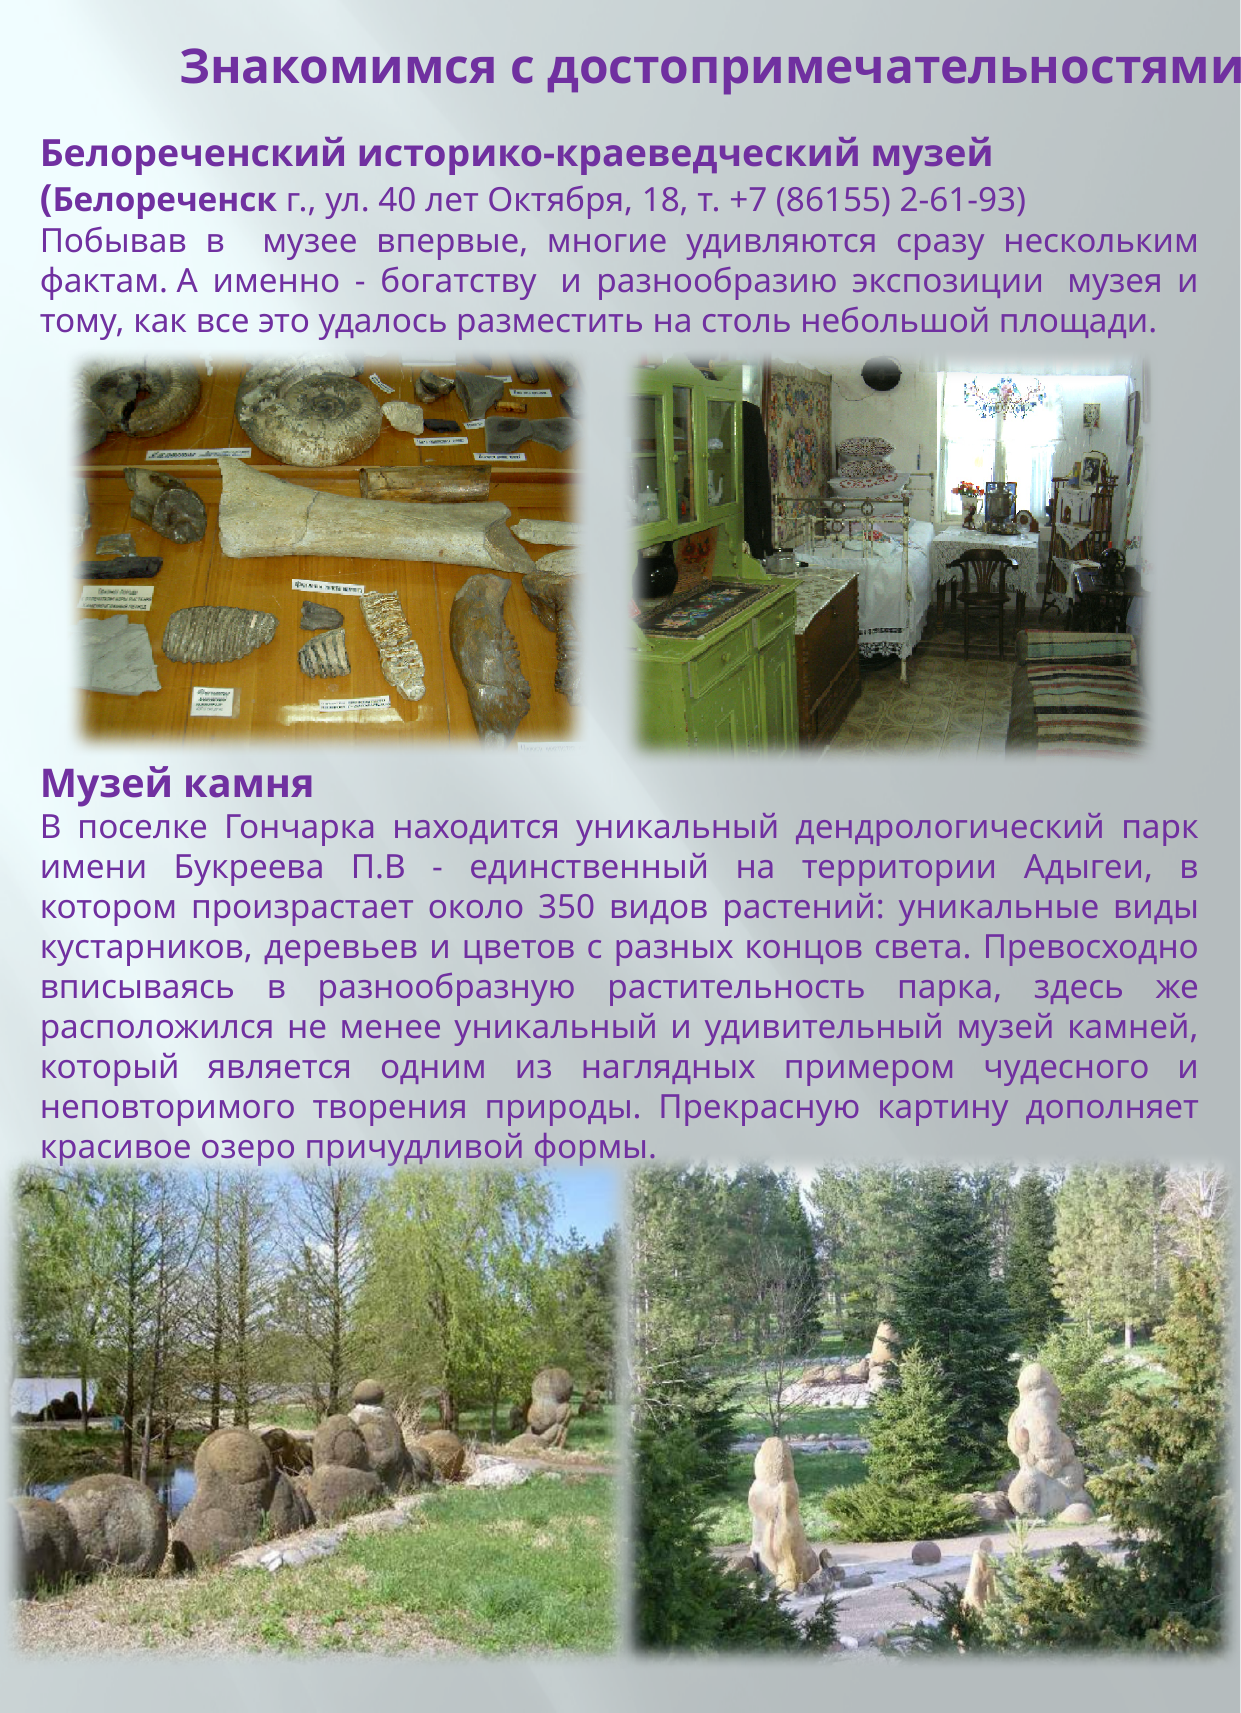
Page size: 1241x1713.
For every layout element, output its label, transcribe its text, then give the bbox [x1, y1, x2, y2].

picture [0, 1151, 1241, 1670]
picture [619, 347, 1159, 767]
text_box Знакомимся с достопримечательностями [162, 26, 1241, 102]
text_box Белореченский историко-краеведческий музей (Белореченск г., ул. 40 лет Октября, 18, т. +7 (86155) 2-61-93) Побывав в музее впервые, многие удивляются сразу нескольким фактам. А именно - богатству и разнообразию экспозиции музея и тому, как все это удалось разместить на столь небольшой площади. [22, 120, 1218, 348]
text_box Музей камня В поселке Гончарка находится уникальный дендрологический парк имени Букреева П.В - единственный на территории Адыгеи, в котором произрастает около 350 видов растений: уникальные виды кустарников, деревьев и цветов с разных концов света. Превосходно вписываясь в разнообразную растительность парка, здесь же расположился не менее уникальный и удивительный музей камней, который является одним из наглядных примером чудесного и неповторимого творения природы. Прекрасную картину дополняет красивое озеро причудливой формы. [22, 749, 1218, 1151]
picture [64, 347, 591, 757]
